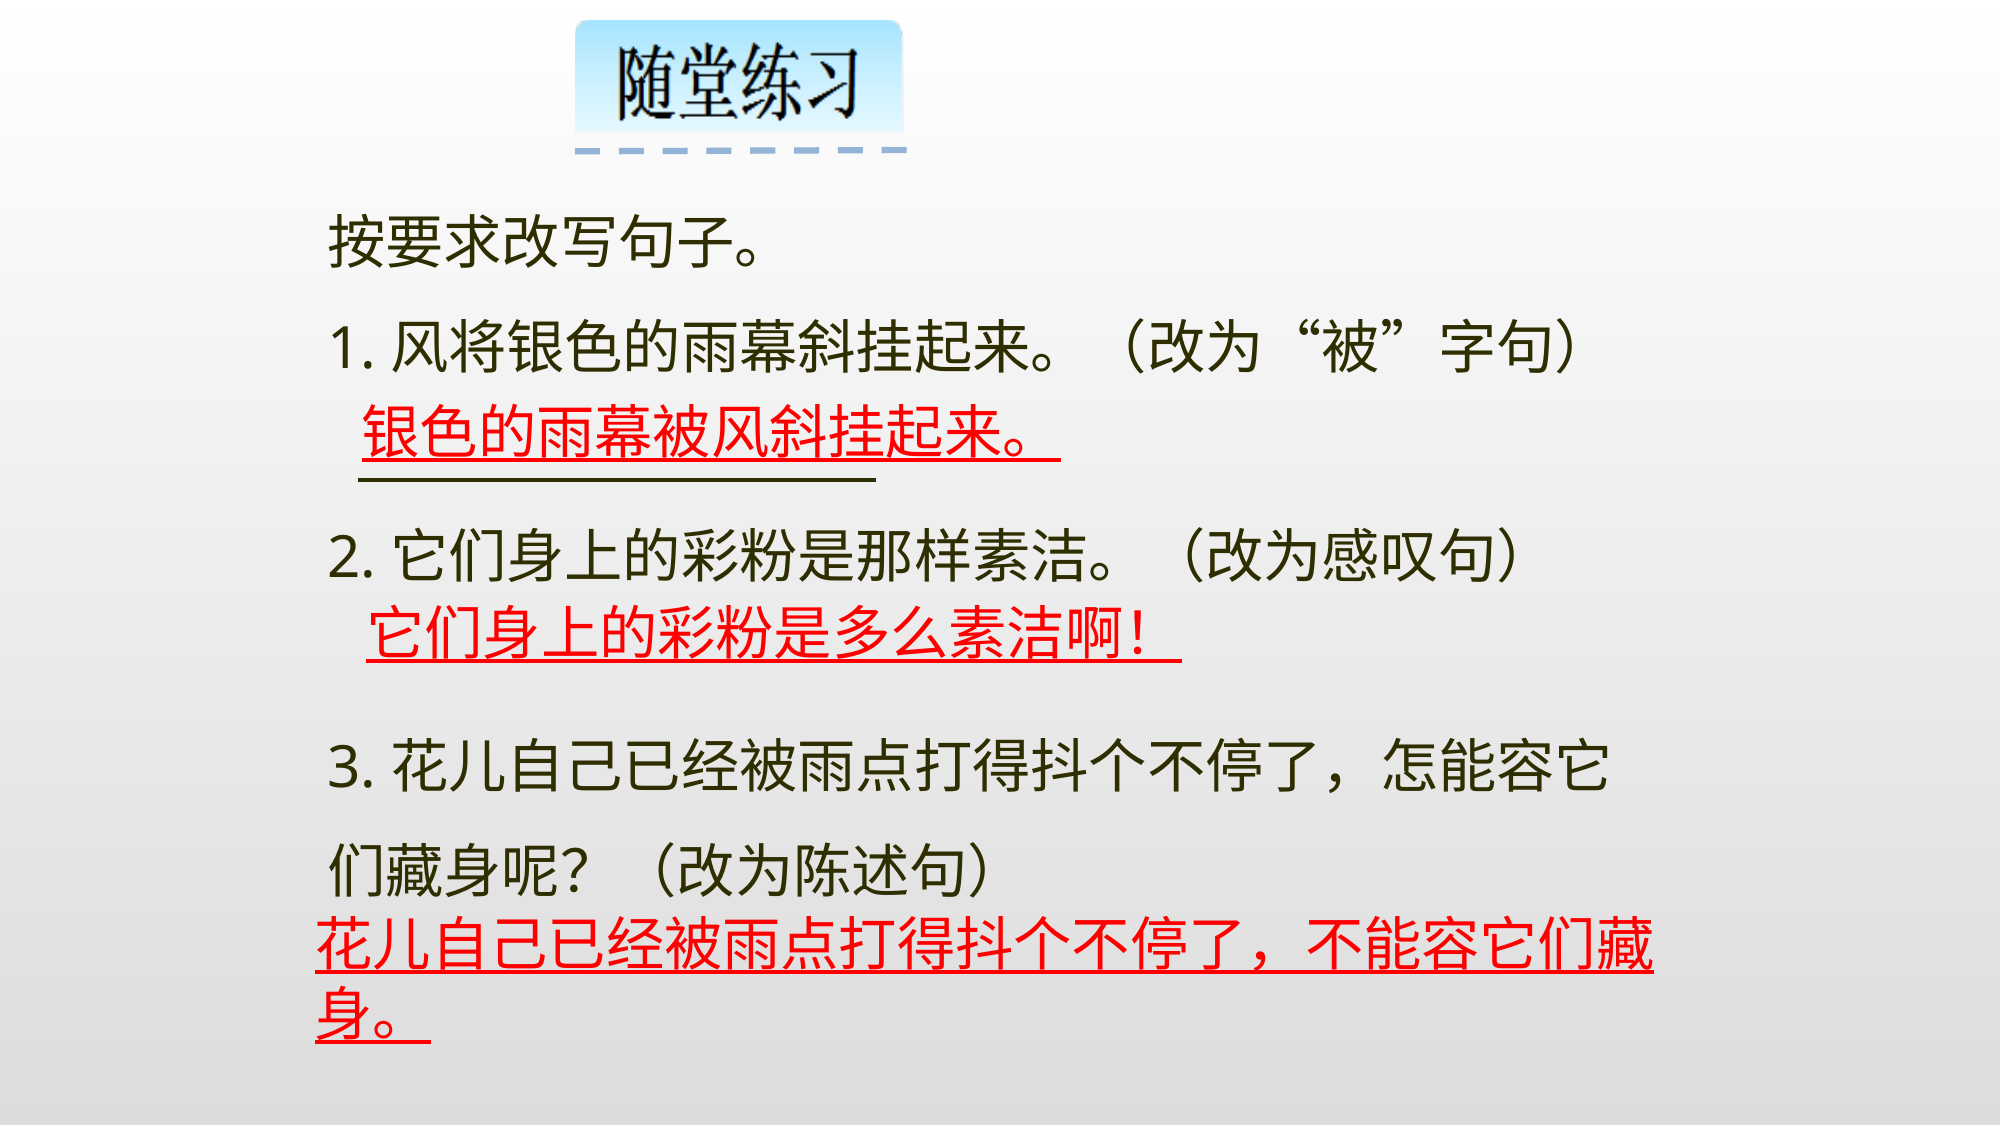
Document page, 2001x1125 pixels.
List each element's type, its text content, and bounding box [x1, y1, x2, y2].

text_box 银色的雨幕被风斜挂起来。 [346, 387, 1202, 473]
text_box 按要求改写句子。 1.风将银色的雨幕斜挂起来。（改为“被”字句） 2.它们身上的彩粉是那样素洁。（改为感叹句） 3.花儿自己已经被雨点打得抖个不停了，怎能容它们藏身呢？（改为陈述句） [312, 162, 1636, 899]
text_box 花儿自己已经被雨点打得抖个不停了，不能容它们藏身。 [300, 899, 1763, 1055]
text_box 它们身上的彩粉是多么素洁啊！ [351, 589, 1414, 674]
picture [574, 20, 907, 138]
